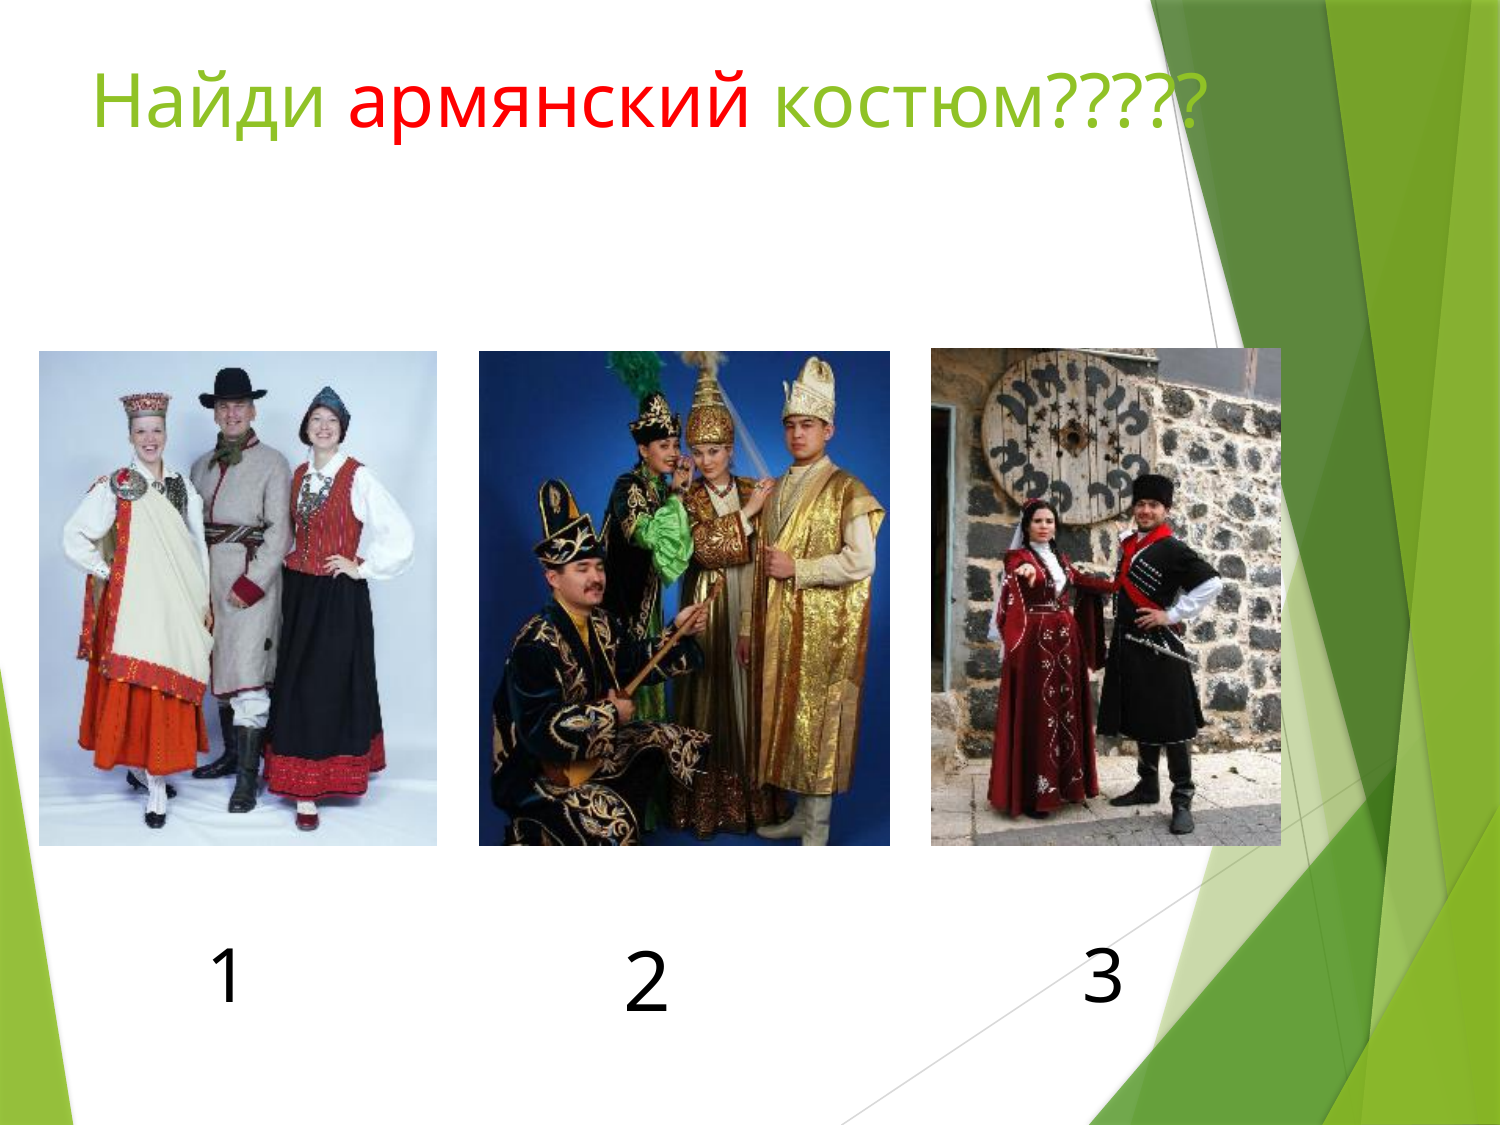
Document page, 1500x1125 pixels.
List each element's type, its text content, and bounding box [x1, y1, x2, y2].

text_box 2 [552, 920, 744, 1036]
text_box 3 [1068, 920, 1198, 1026]
picture [930, 348, 1281, 847]
text_box 1 [75, 920, 382, 1026]
title Найди армянский костюм????? [75, 45, 1425, 233]
picture [478, 350, 890, 847]
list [38, 350, 437, 847]
